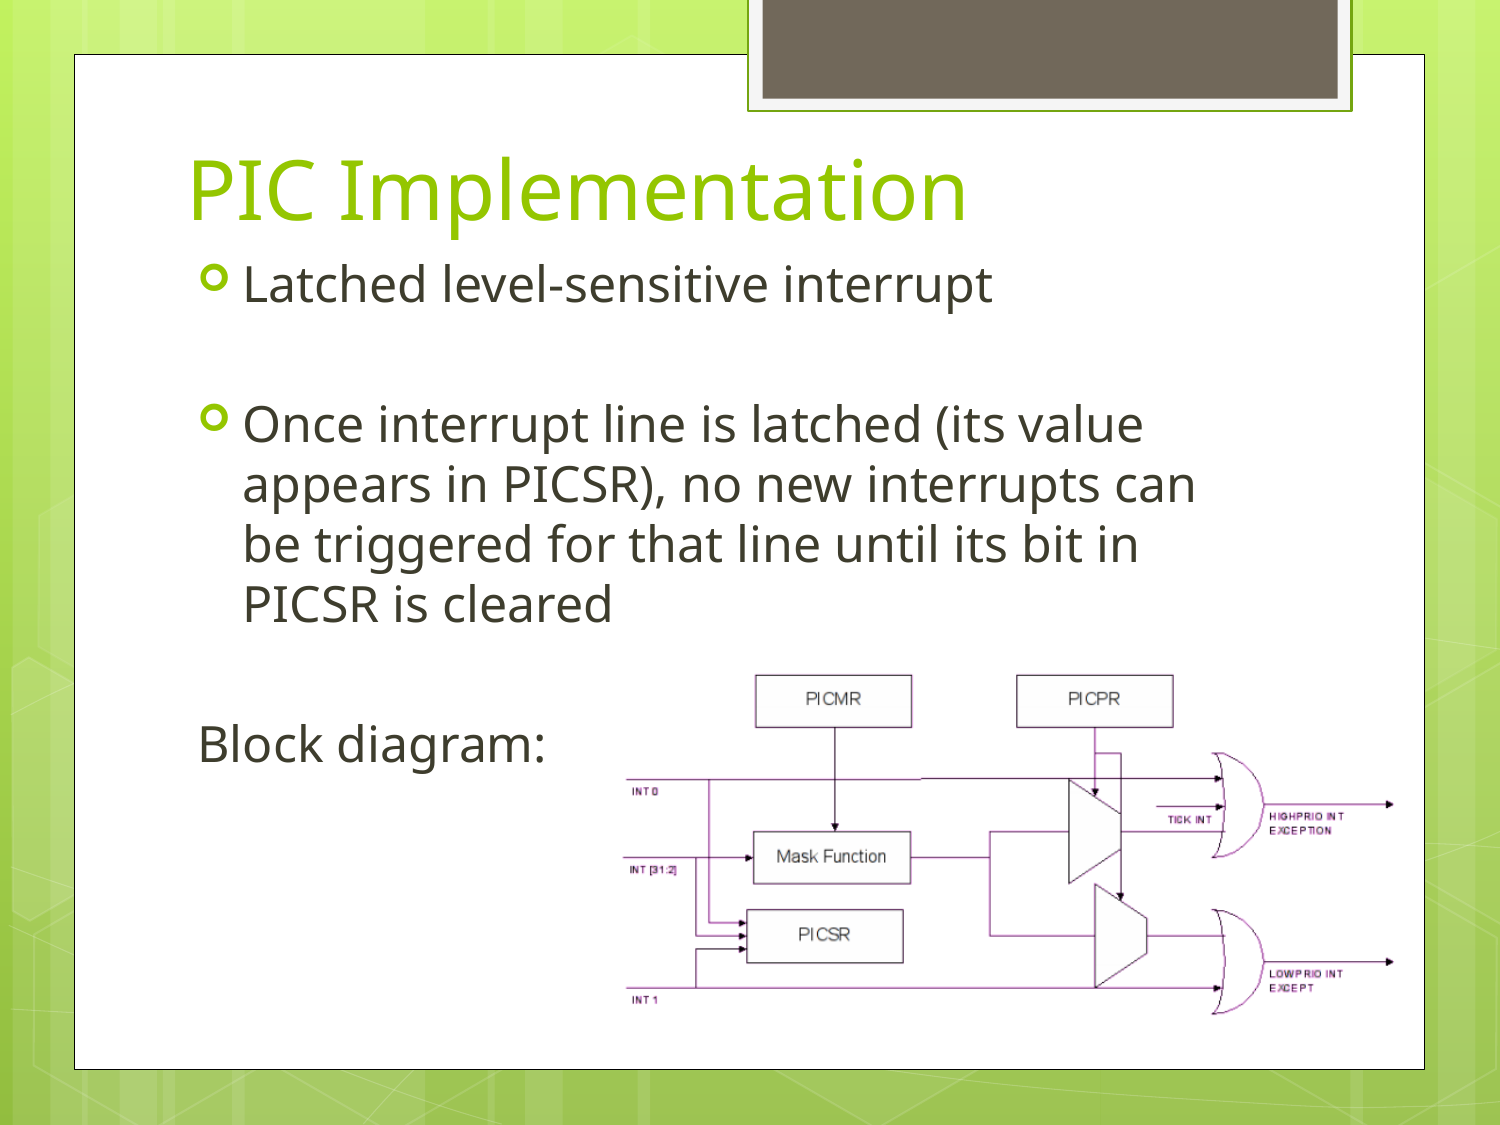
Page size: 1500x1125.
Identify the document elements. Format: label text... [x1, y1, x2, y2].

title PIC Implementation [171, 57, 1324, 245]
picture [576, 654, 1423, 1041]
list Latched level-sensitive interrupt Once interrupt line is latched (its value appears in PICSR), no new interrupts can be triggered for that line until its bit in PICSR is cleared Block diagram: [171, 244, 1283, 957]
